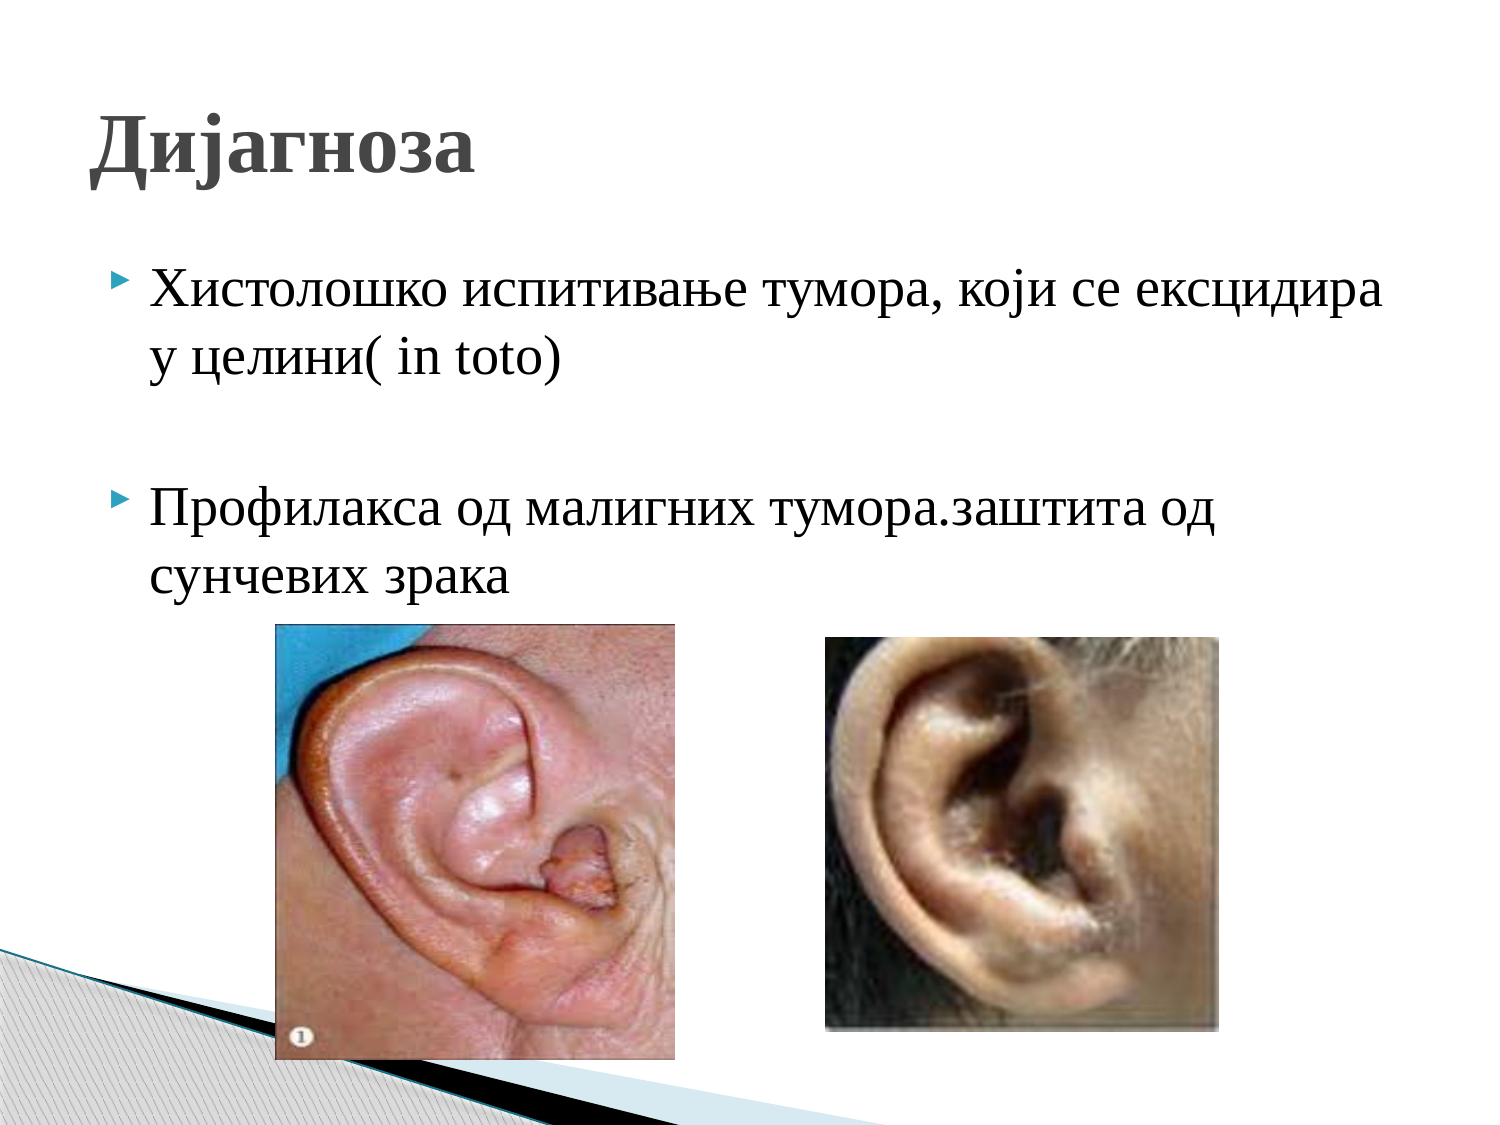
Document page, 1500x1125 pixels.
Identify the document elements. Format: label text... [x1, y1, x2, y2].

picture [274, 624, 676, 1060]
list Хистолошко испитивање тумора, који се ексцидира у целини( in toto) Профилакса од малигних тумора.заштита од сунчевих зрака [74, 242, 1426, 986]
title Дијагноза [75, 45, 1425, 233]
picture [824, 637, 1219, 1032]
